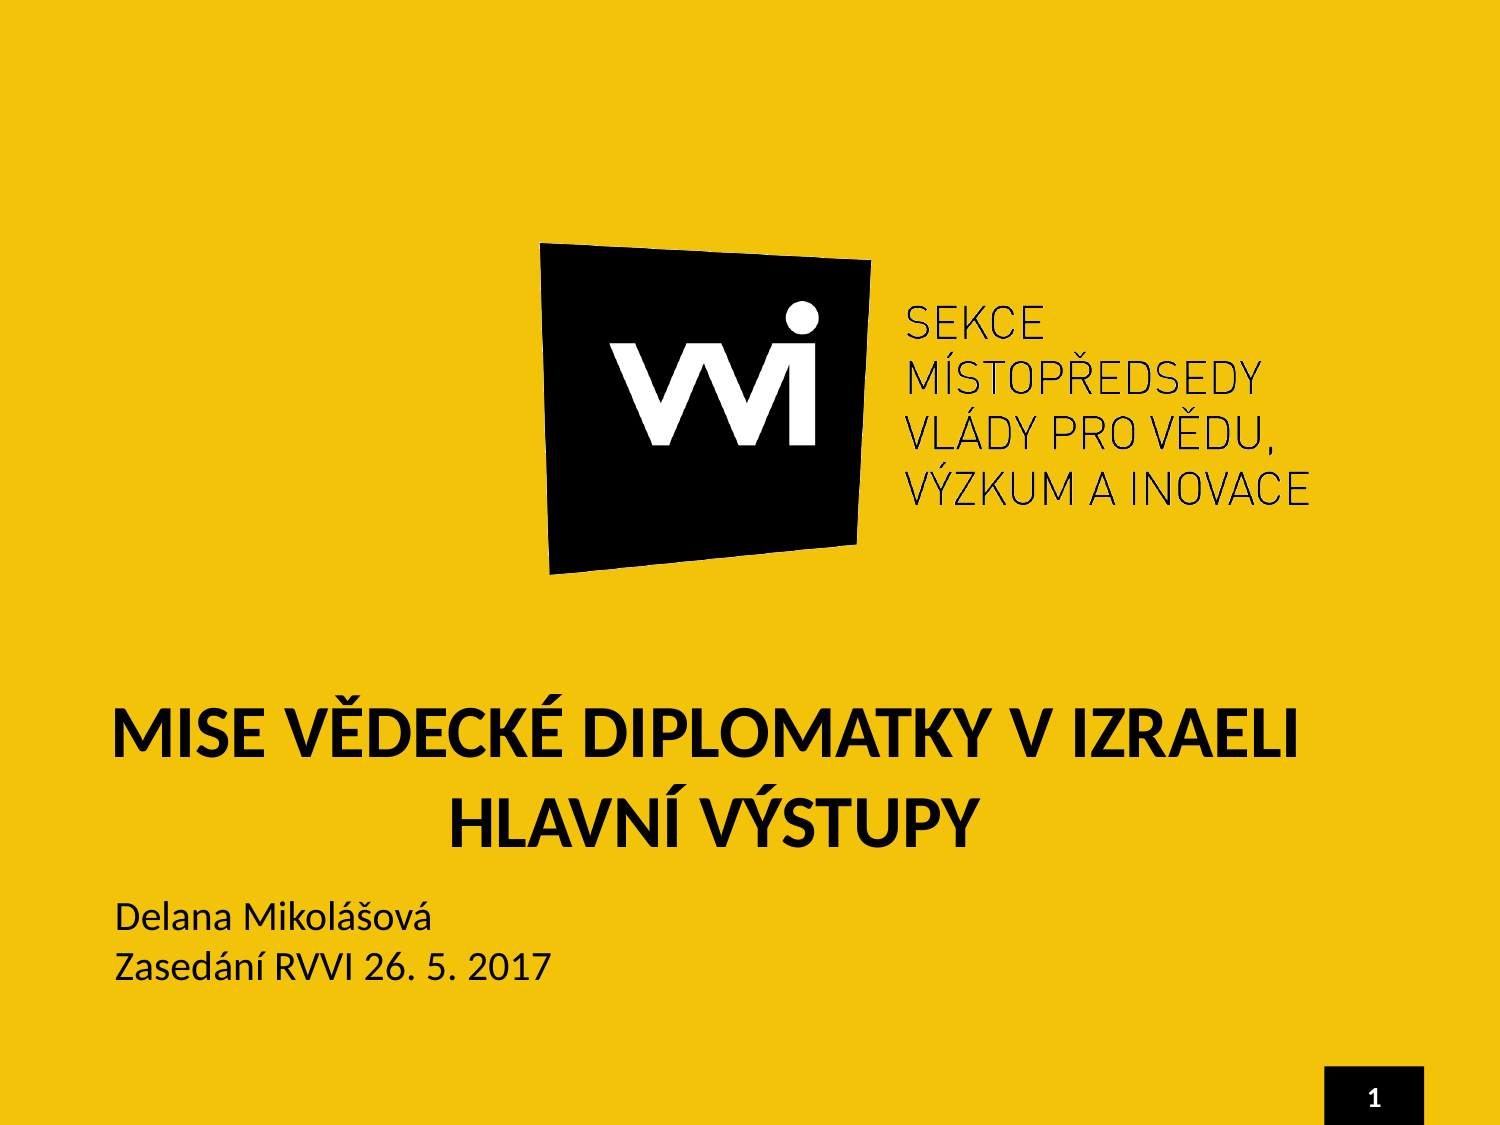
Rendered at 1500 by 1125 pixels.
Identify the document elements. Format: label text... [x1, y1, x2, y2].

text_box Delana Mikolášová Zasedání RVVI 26. 5. 2017 [100, 881, 1364, 1023]
picture [539, 242, 1309, 575]
title Mise vědecké diplomatky v Izraeli Hlavní výstupy [76, 668, 1337, 870]
